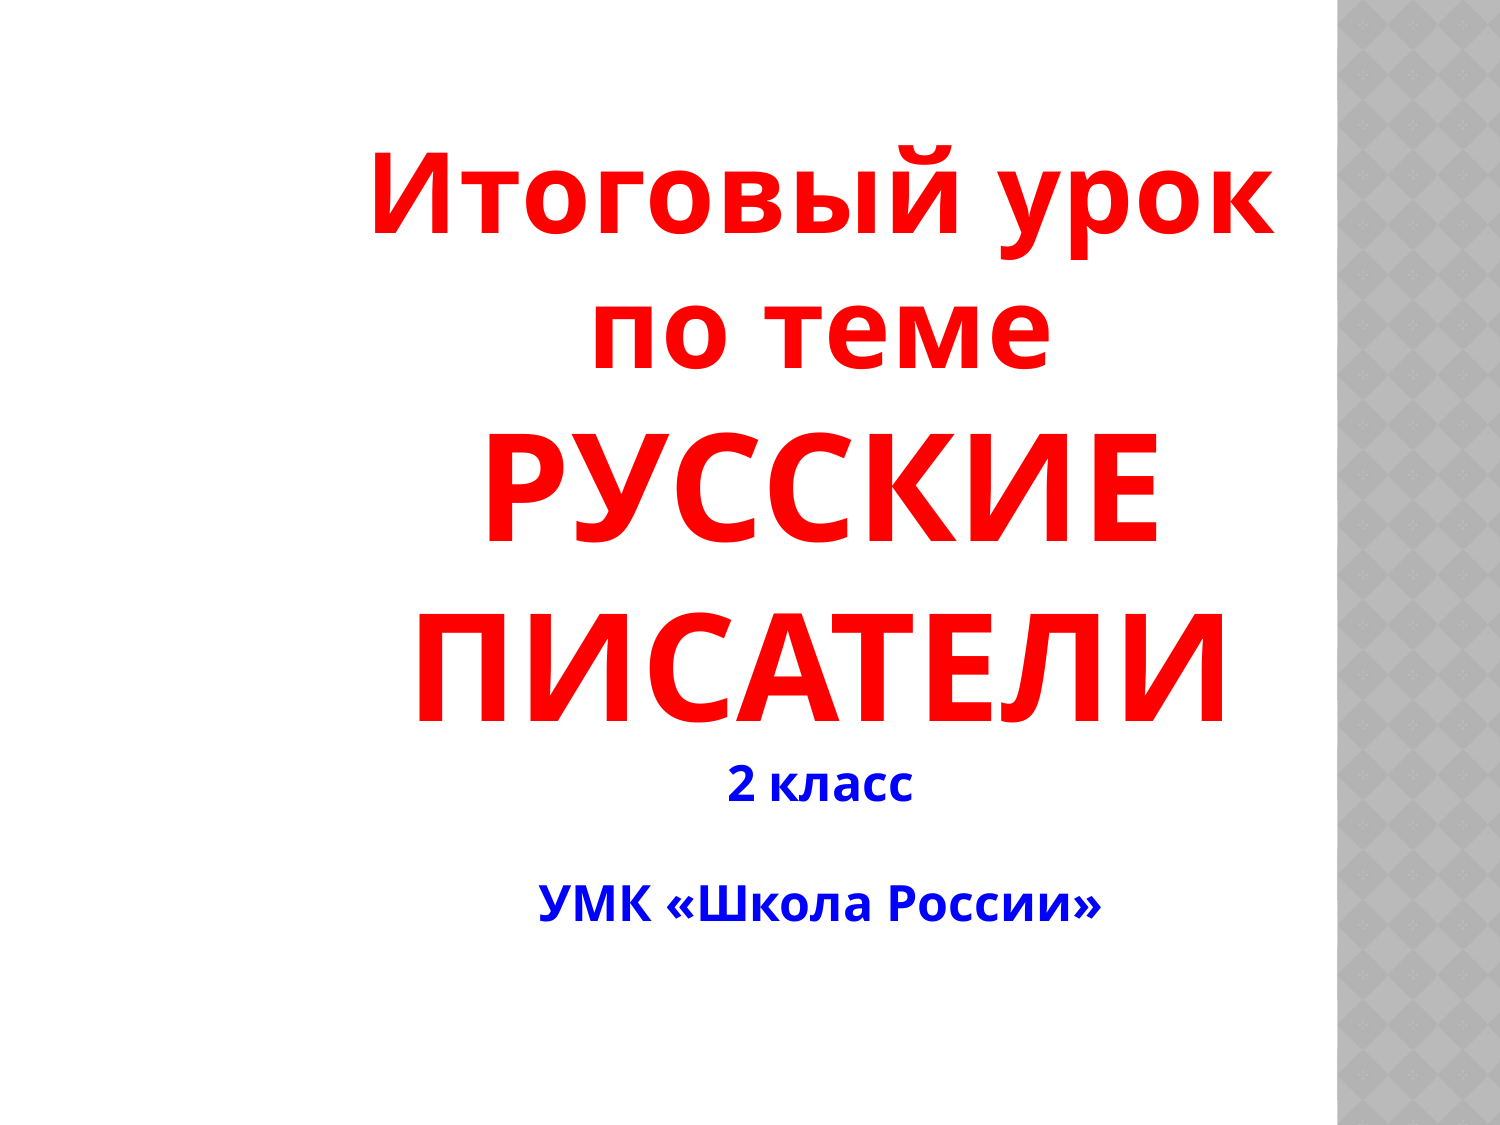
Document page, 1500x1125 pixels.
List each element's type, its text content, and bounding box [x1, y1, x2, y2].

text_box Итоговый урок по теме РУССКИЕ ПИСАТЕЛИ 2 класс УМК «Школа России» [312, 113, 1329, 939]
